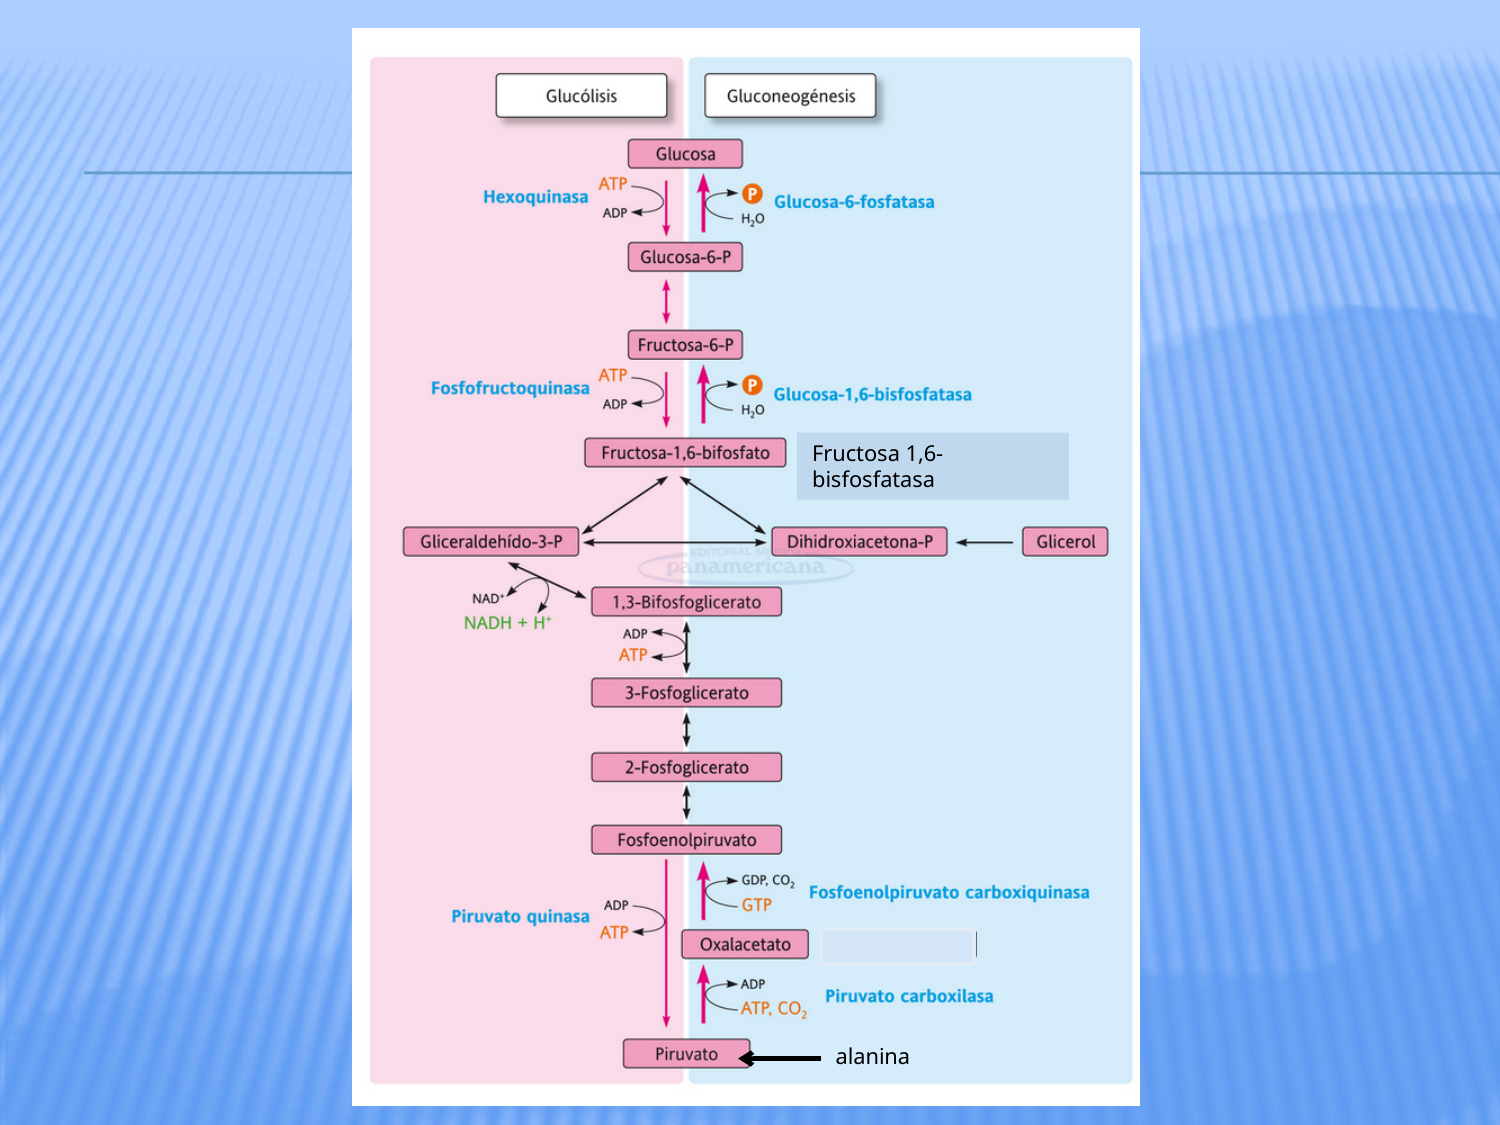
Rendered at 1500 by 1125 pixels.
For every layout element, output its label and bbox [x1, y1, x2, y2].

text_box [352, 28, 1141, 1107]
